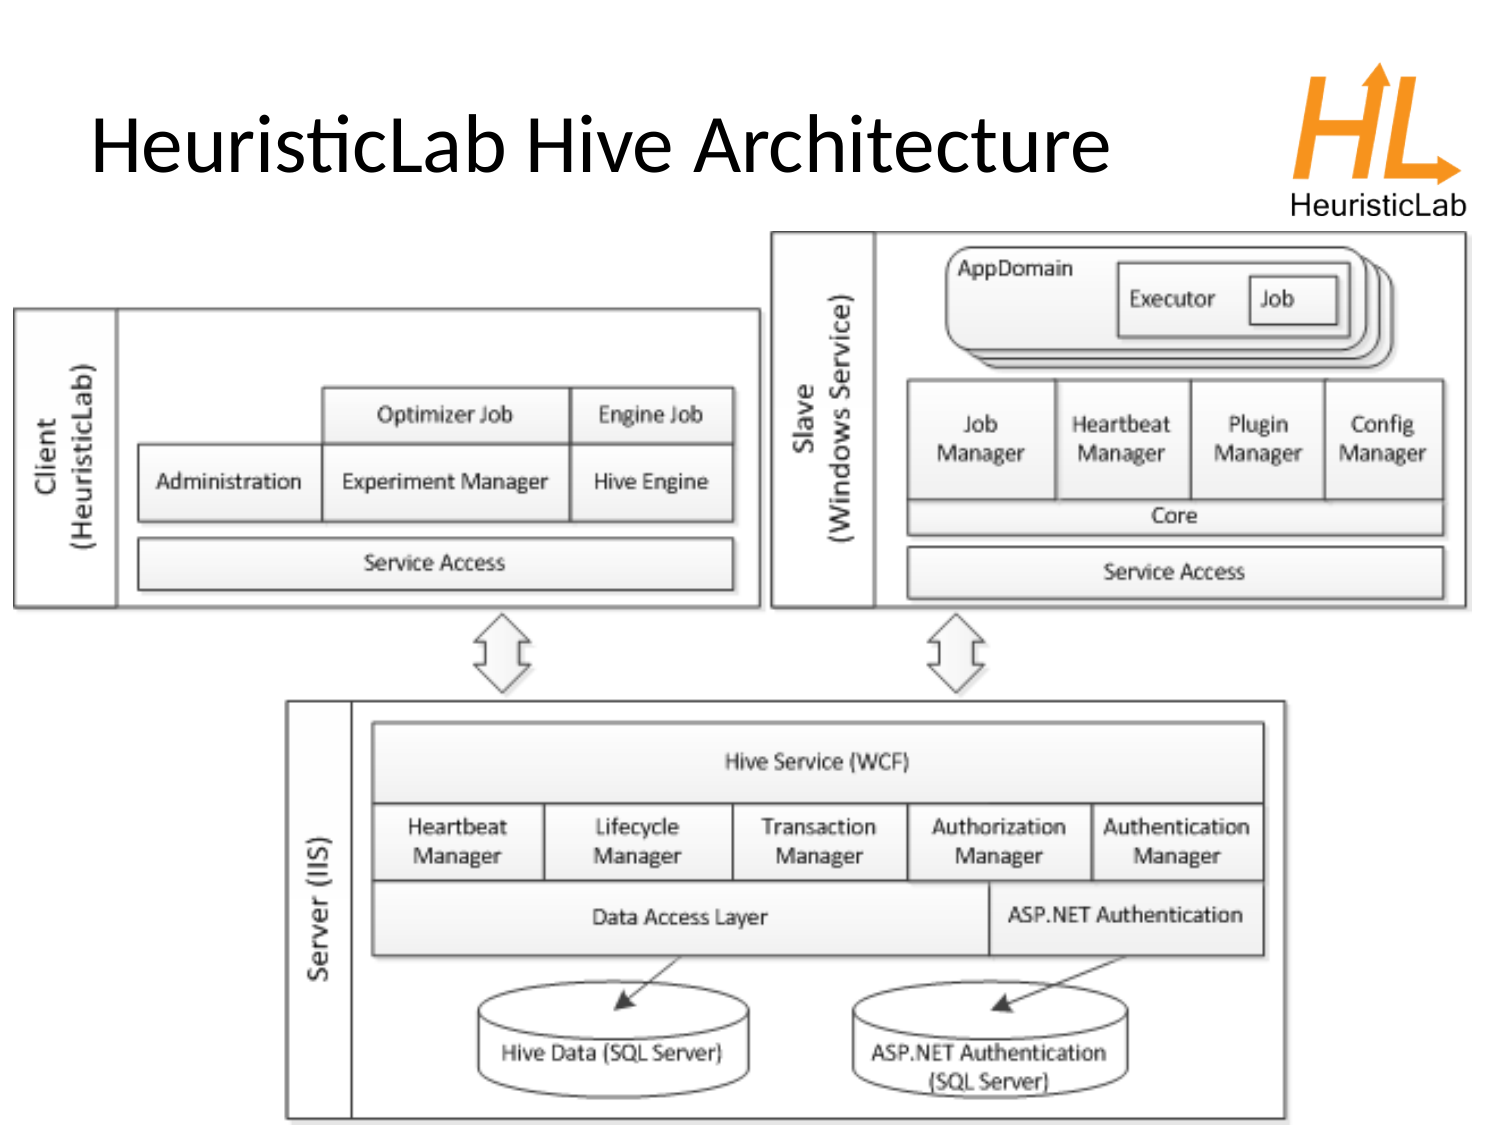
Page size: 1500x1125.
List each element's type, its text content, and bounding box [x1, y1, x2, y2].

title HeuristicLab Hive Architecture [74, 44, 1282, 229]
picture [13, 27, 1474, 1125]
